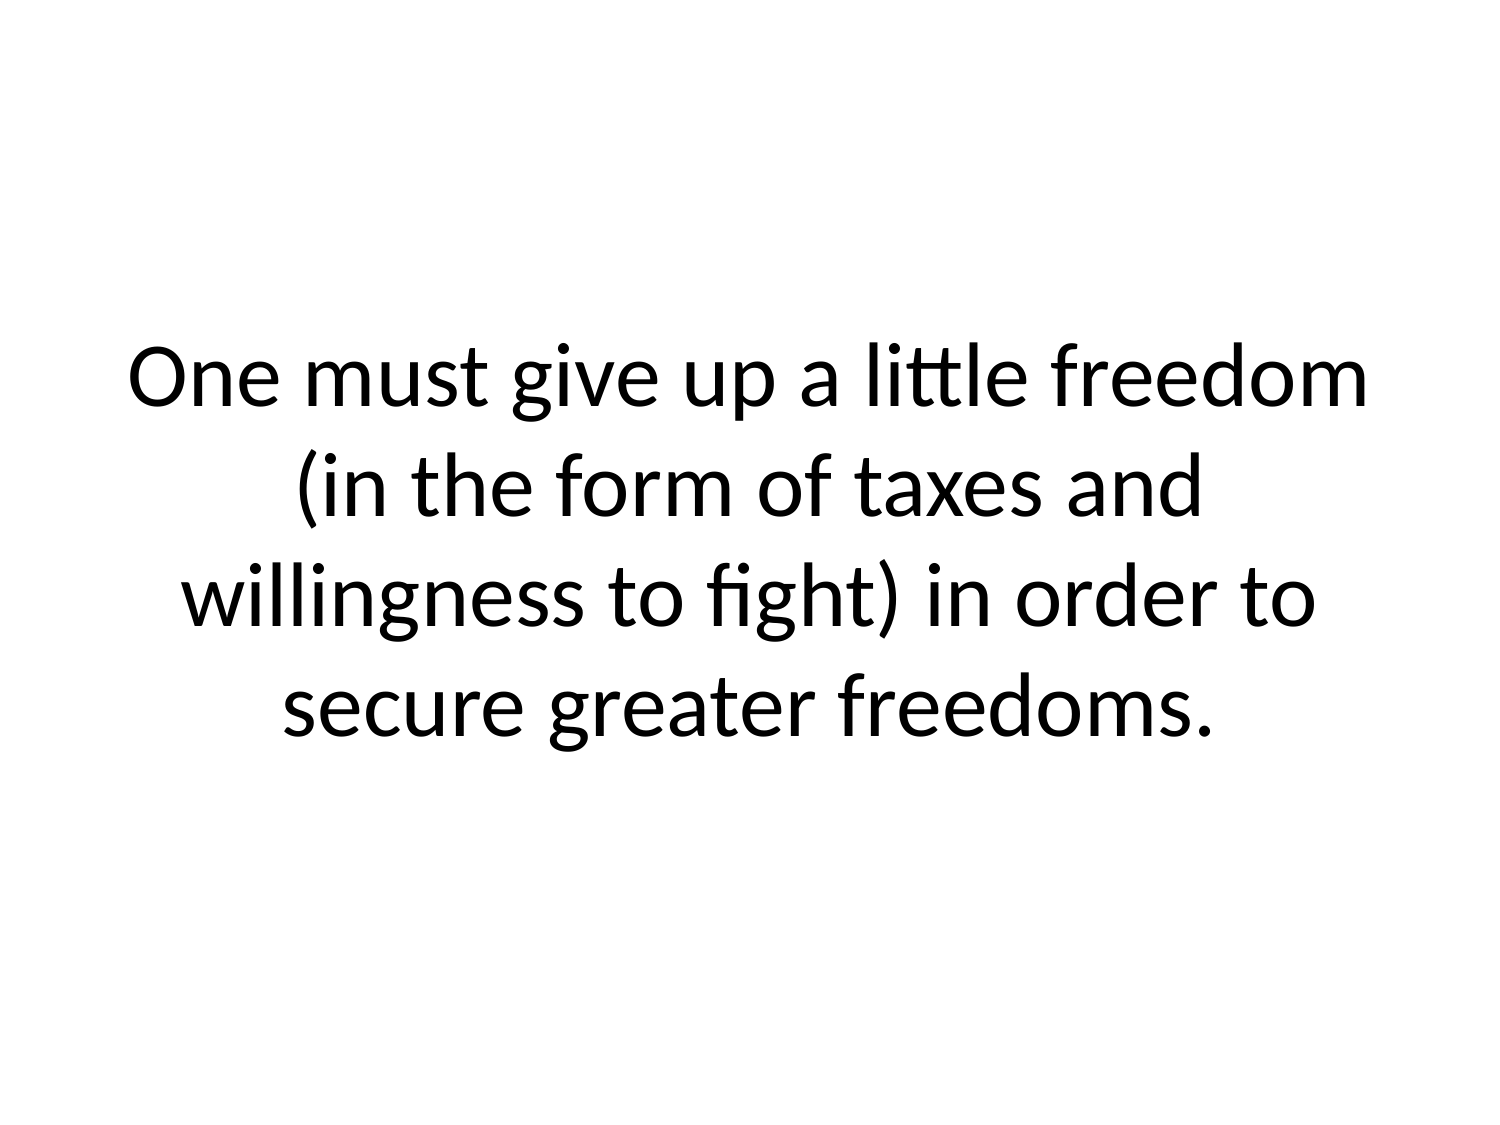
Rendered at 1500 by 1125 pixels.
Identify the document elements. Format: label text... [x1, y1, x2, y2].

title One must give up a little freedom (in the form of taxes and willingness to fight) in order to secure greater freedoms. [74, 44, 1426, 1026]
